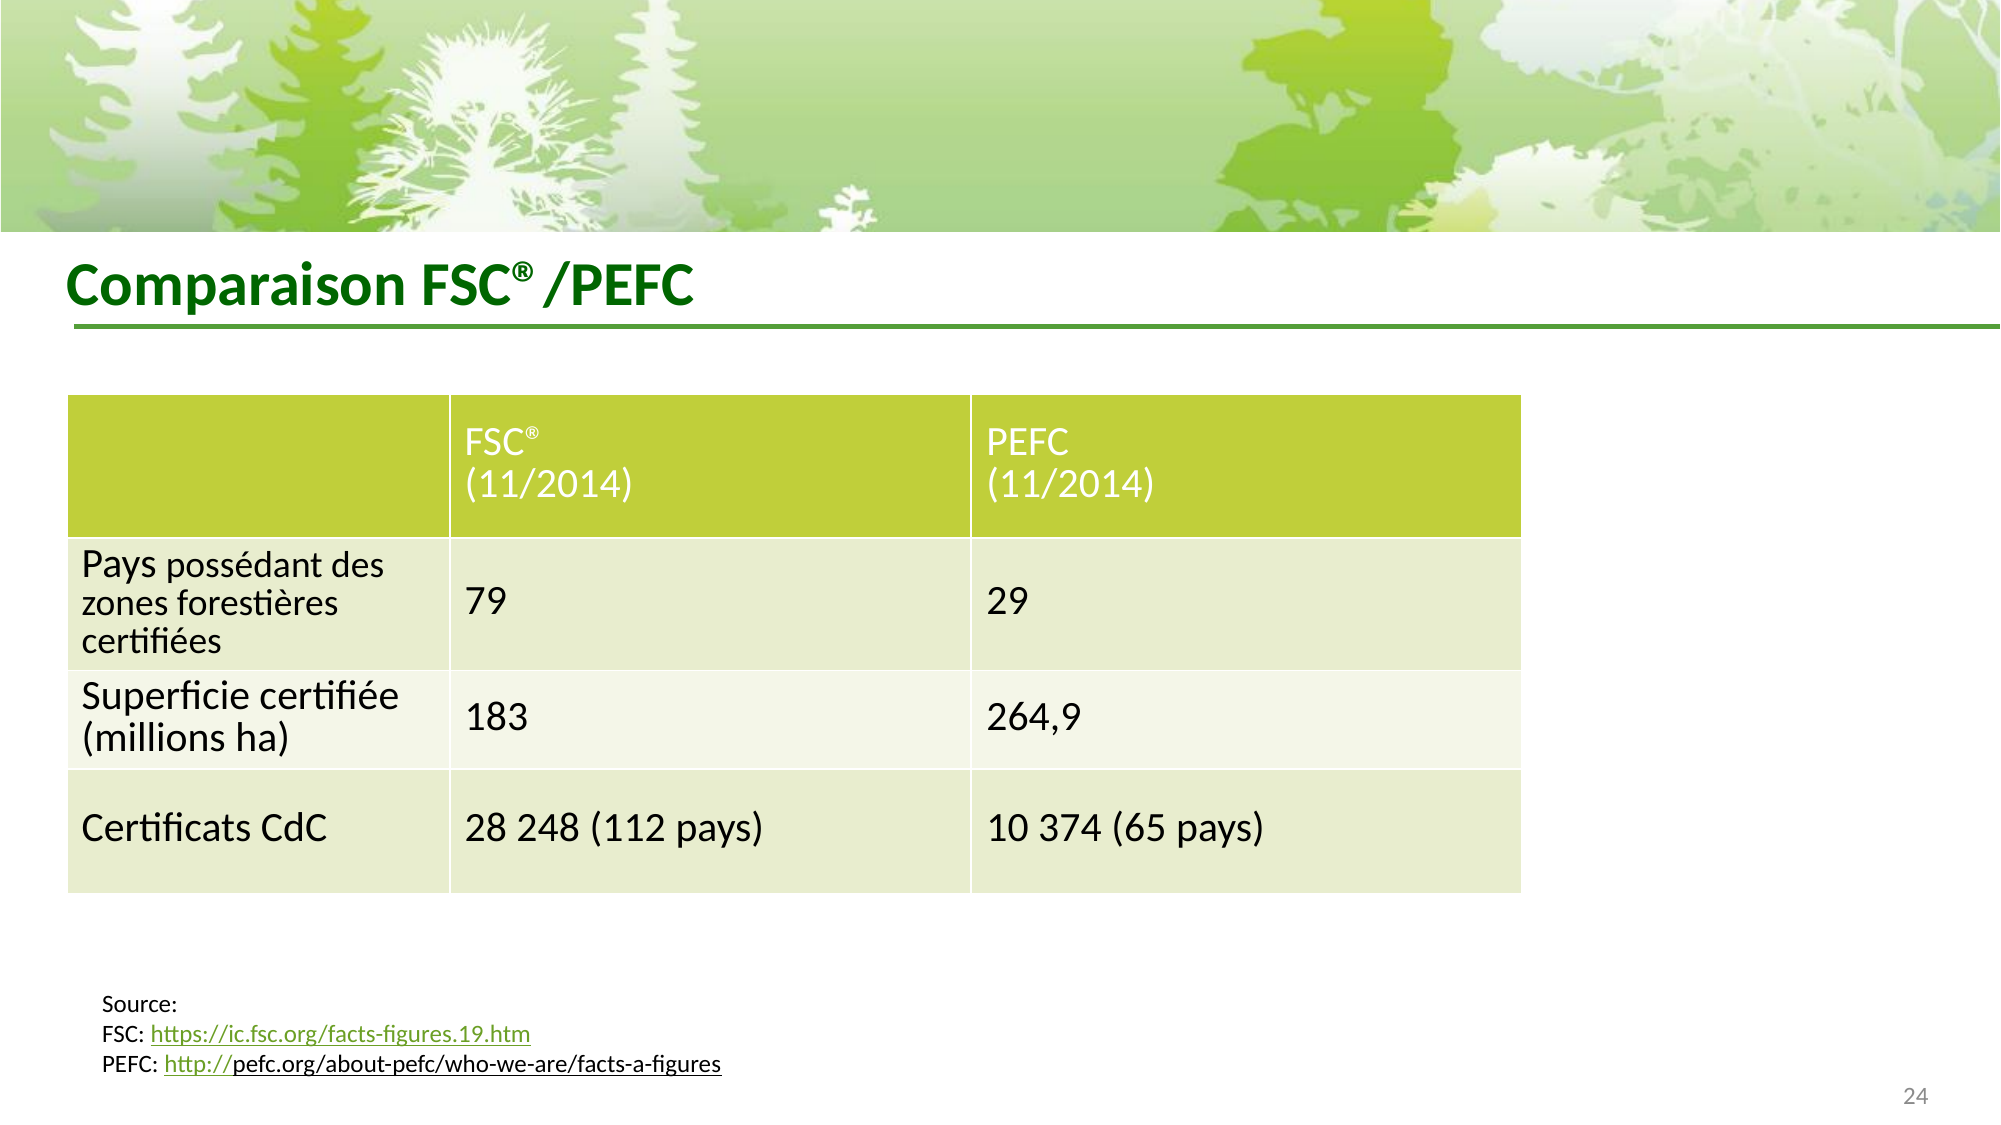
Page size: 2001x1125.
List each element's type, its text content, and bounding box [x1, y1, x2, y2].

text_box Source: FSC: https://ic.fsc.org/facts-figures.19.htm PEFC: http://pefc.org/about-pefc/who-we-are/facts-a-figures [87, 980, 1362, 1086]
table_cell 183 [451, 671, 970, 768]
table_cell 28 248 (112 pays) [451, 770, 970, 893]
picture [0, 0, 2000, 232]
title Comparaison FSC®/PEFC [51, 191, 1402, 379]
table_cell 79 [451, 539, 970, 670]
table_cell 10 374 (65 pays) [972, 770, 1521, 893]
table_cell 264,9 [972, 671, 1521, 768]
table_header PEFC (11/2014) [972, 395, 1521, 537]
table_cell Certificats CdC [68, 770, 449, 893]
table_header FSC® (11/2014) [451, 395, 970, 537]
table_cell Superficie certifiée (millions ha) [68, 671, 449, 768]
table_cell Pays possédant des zones forestières certifiées [68, 539, 449, 670]
table_header [68, 395, 449, 537]
slide_number 24 [1493, 1065, 1944, 1125]
table_cell 29 [972, 539, 1521, 670]
